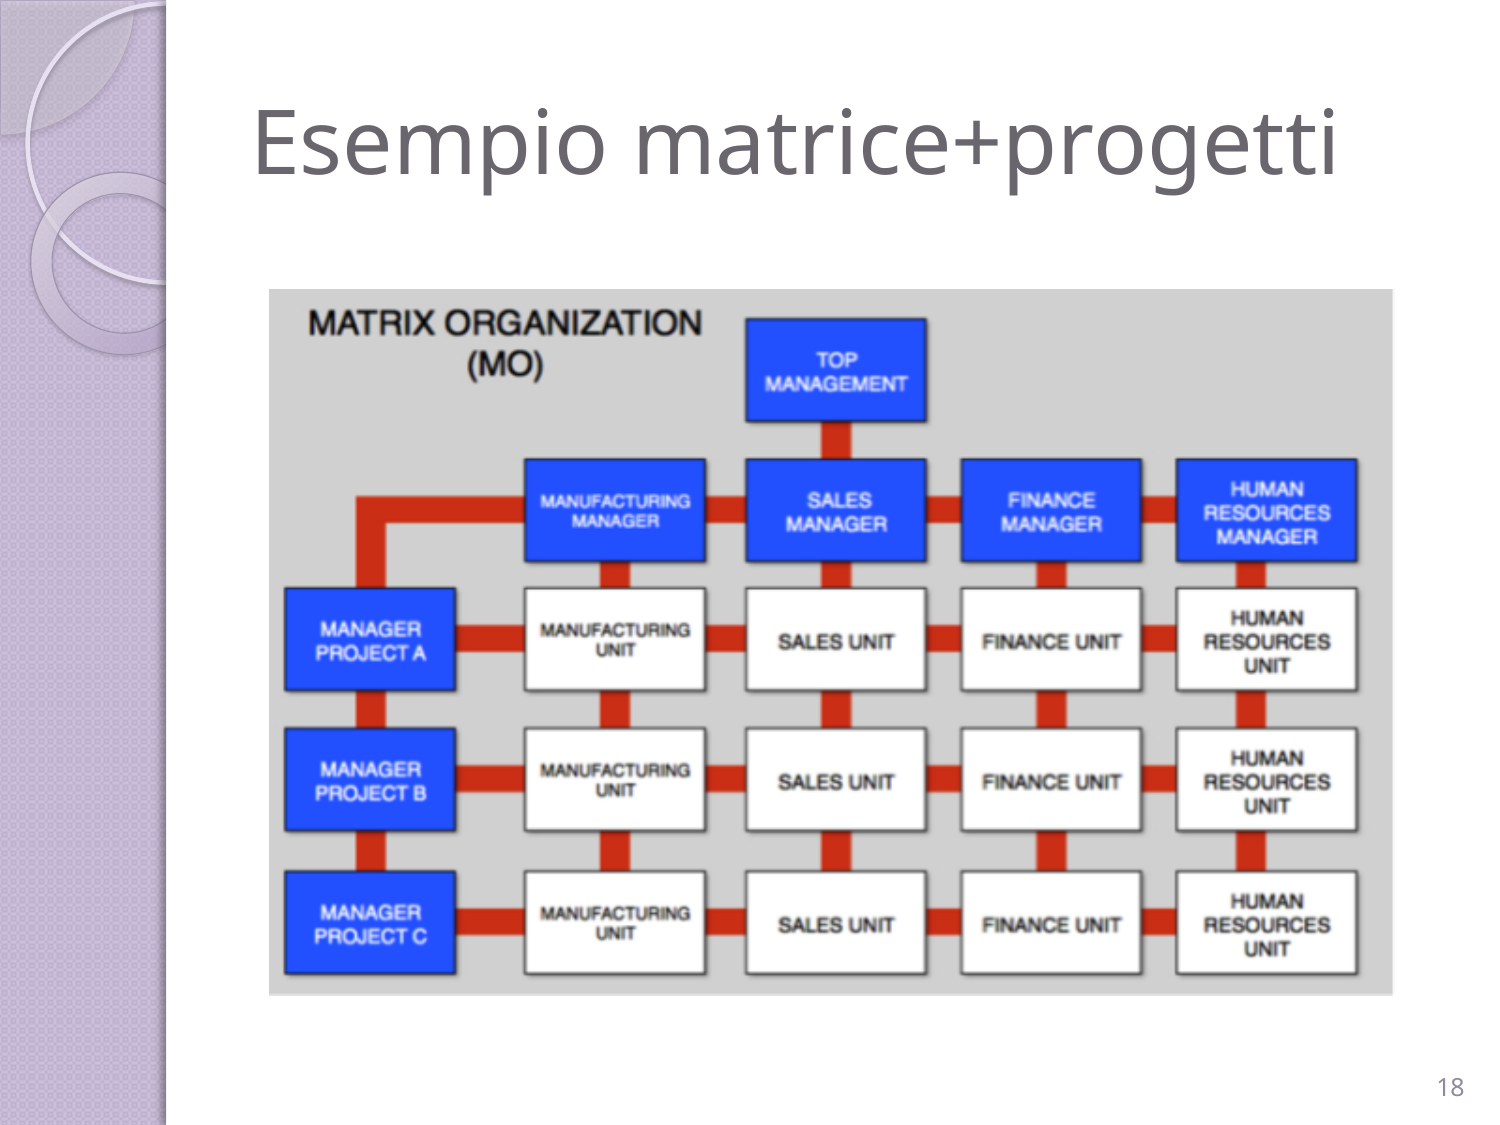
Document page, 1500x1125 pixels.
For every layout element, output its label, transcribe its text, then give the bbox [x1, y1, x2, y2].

title Esempio matrice+progetti [235, 45, 1466, 233]
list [269, 289, 1395, 997]
slide_number 18 [1413, 1034, 1488, 1113]
